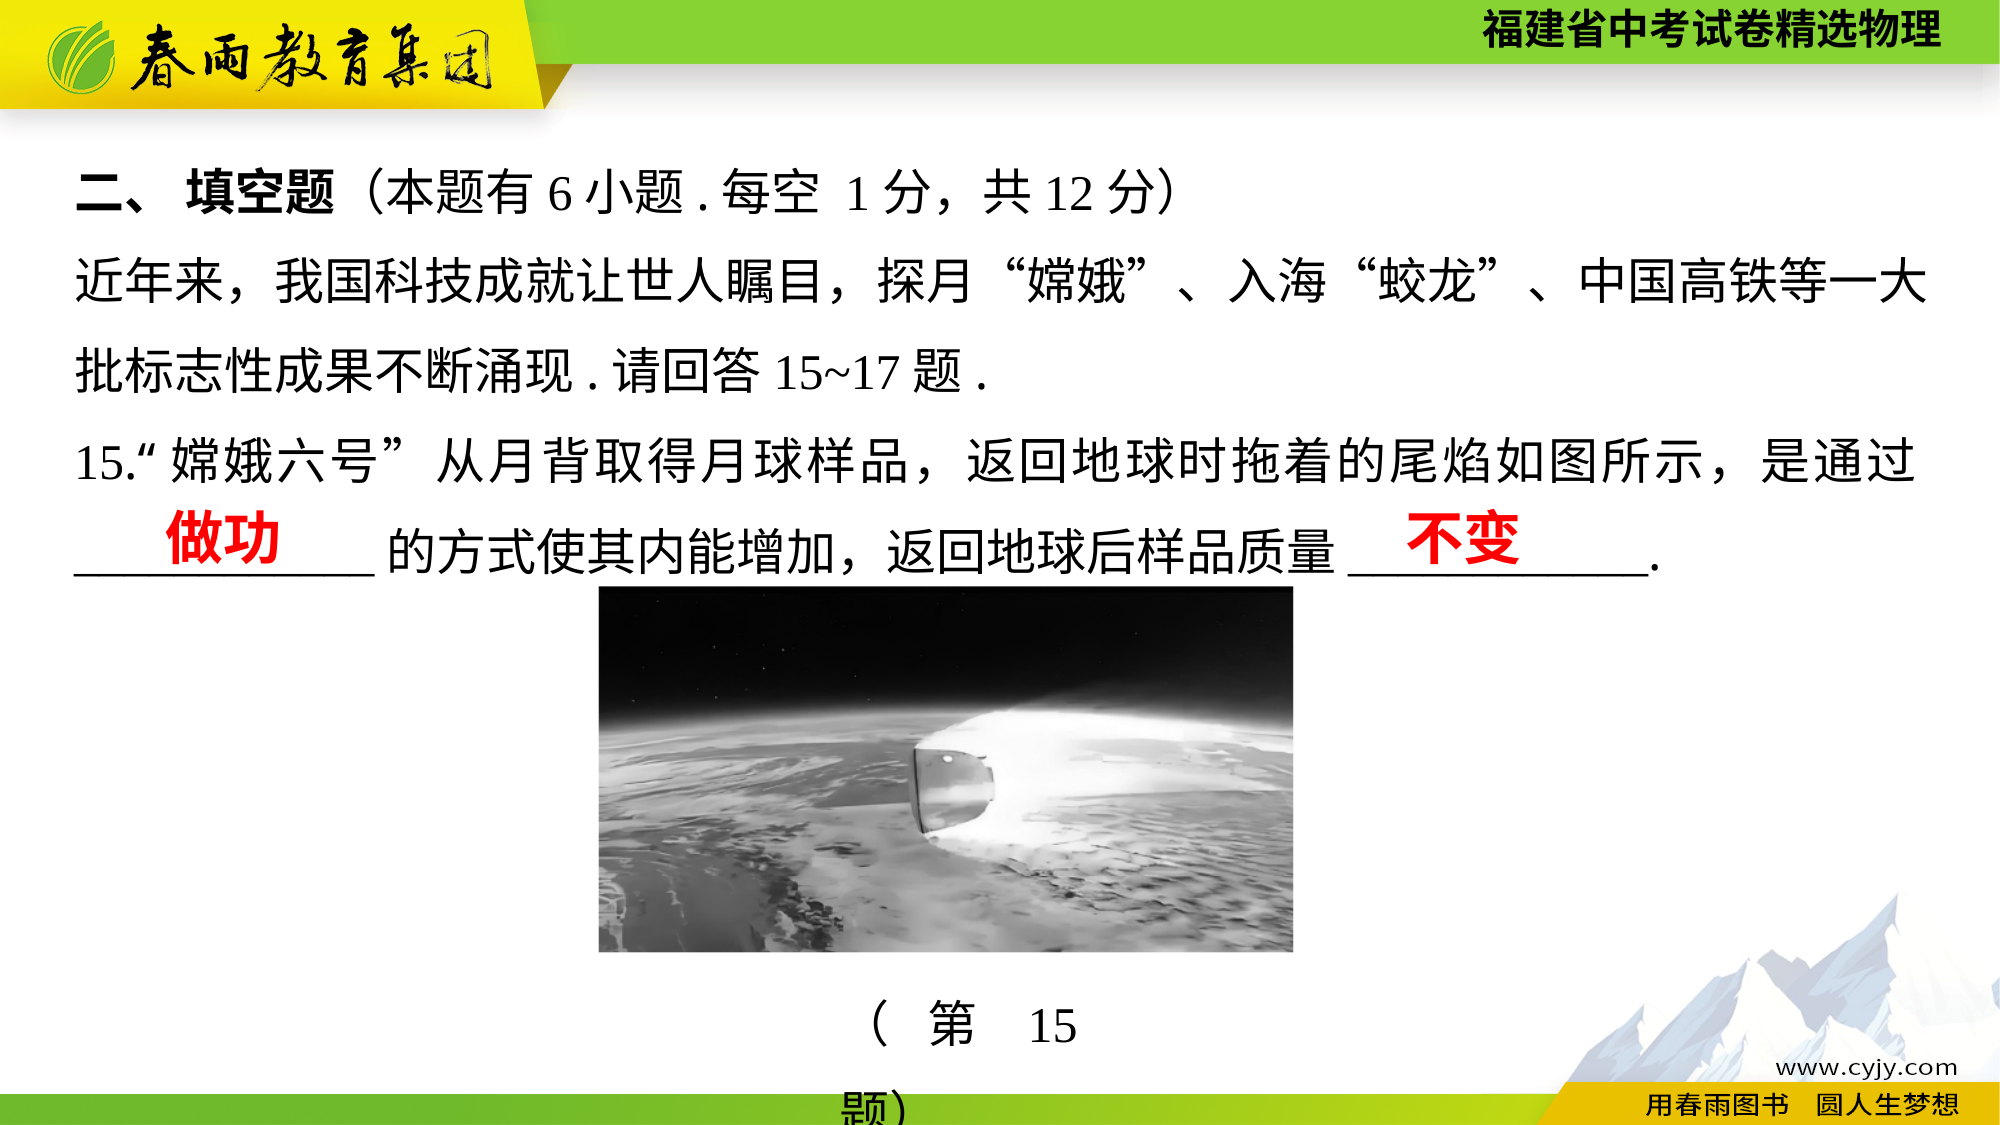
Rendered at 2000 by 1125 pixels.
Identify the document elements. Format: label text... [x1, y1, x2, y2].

picture [0, 0, 2000, 1125]
list 二、 填空题（本题有6小题.每空 1分，共12分） 近年来，我国科技成就让世人瞩目，探月“嫦娥”、入海“蛟龙”、中国高铁等一大批标志性成果不断涌现.请回答15~17题. 15.“嫦娥六号”从月背取得月球样品，返回地球时拖着的尾焰如图所示，是通过____________的方式使其内能增加，返回地球后样品质量____________. [59, 122, 1944, 581]
text_box 做功 [151, 493, 356, 579]
text_box 不变 [1390, 493, 1538, 579]
text_box （第15题） [824, 963, 1105, 1060]
